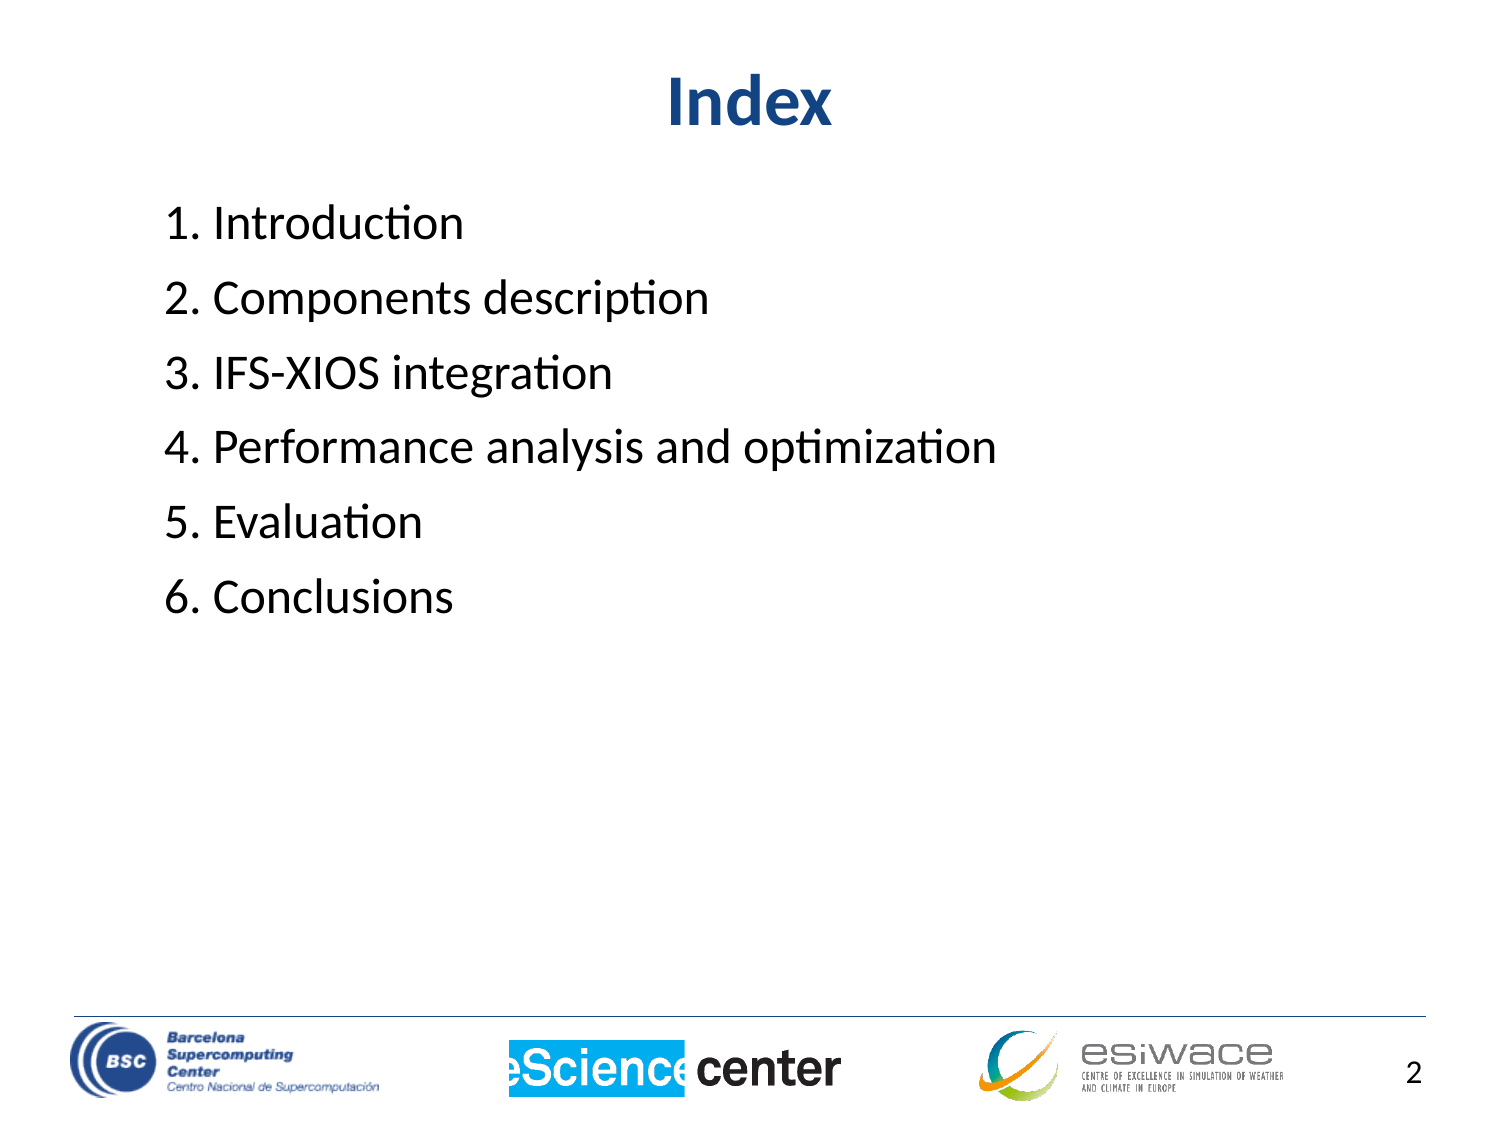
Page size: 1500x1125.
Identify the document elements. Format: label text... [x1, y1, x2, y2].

list 1. Introduction 2. Components description 3. IFS-XIOS integration 4. Performance analysis and optimization 5. Evaluation 6. Conclusions [140, 166, 1360, 1006]
title Index [192, 45, 1308, 159]
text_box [73, 1016, 1438, 1103]
